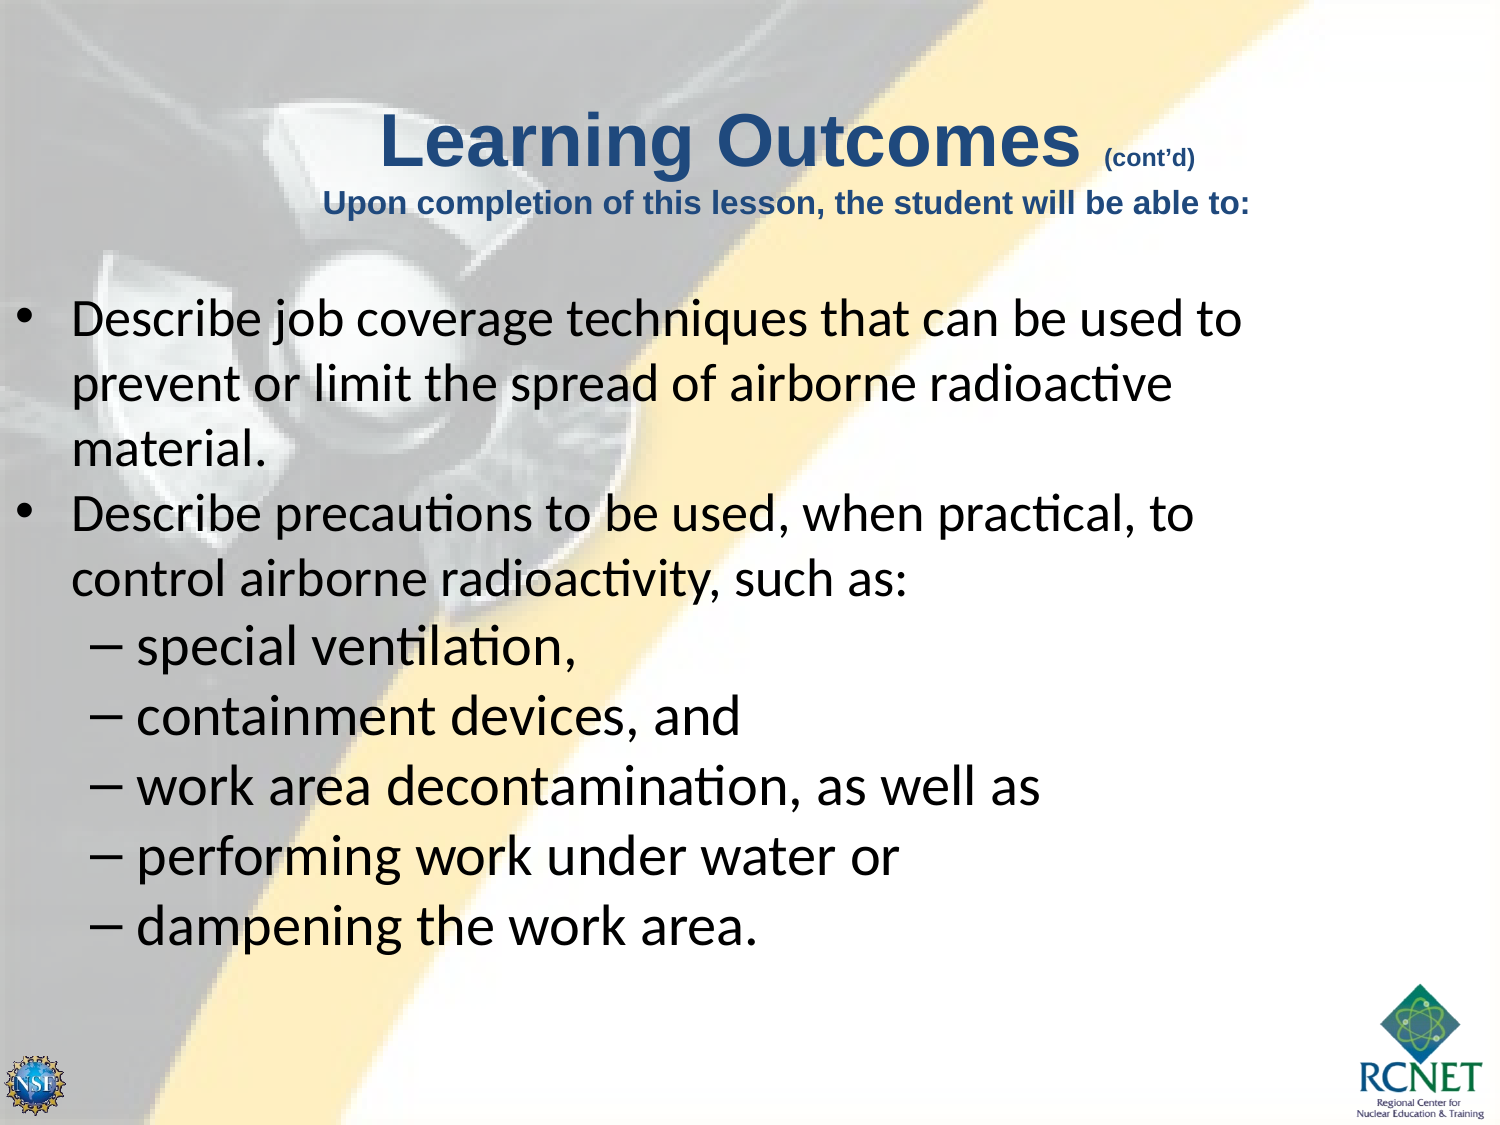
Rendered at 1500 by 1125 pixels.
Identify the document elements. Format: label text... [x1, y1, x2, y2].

text_box Learning Outcomes (cont’d) Upon completion of this lesson, the student will be able to: [200, 62, 1375, 250]
list Describe job coverage techniques that can be used to prevent or limit the spread of airborne radioactive material. Describe precautions to be used, when practical, to control airborne radioactivity, such as: special ventilation, containment devices, and work area decontamination, as well as performing work under water or dampening the work area. [0, 275, 1350, 1013]
picture [0, 1056, 75, 1116]
picture [1332, 977, 1500, 1125]
